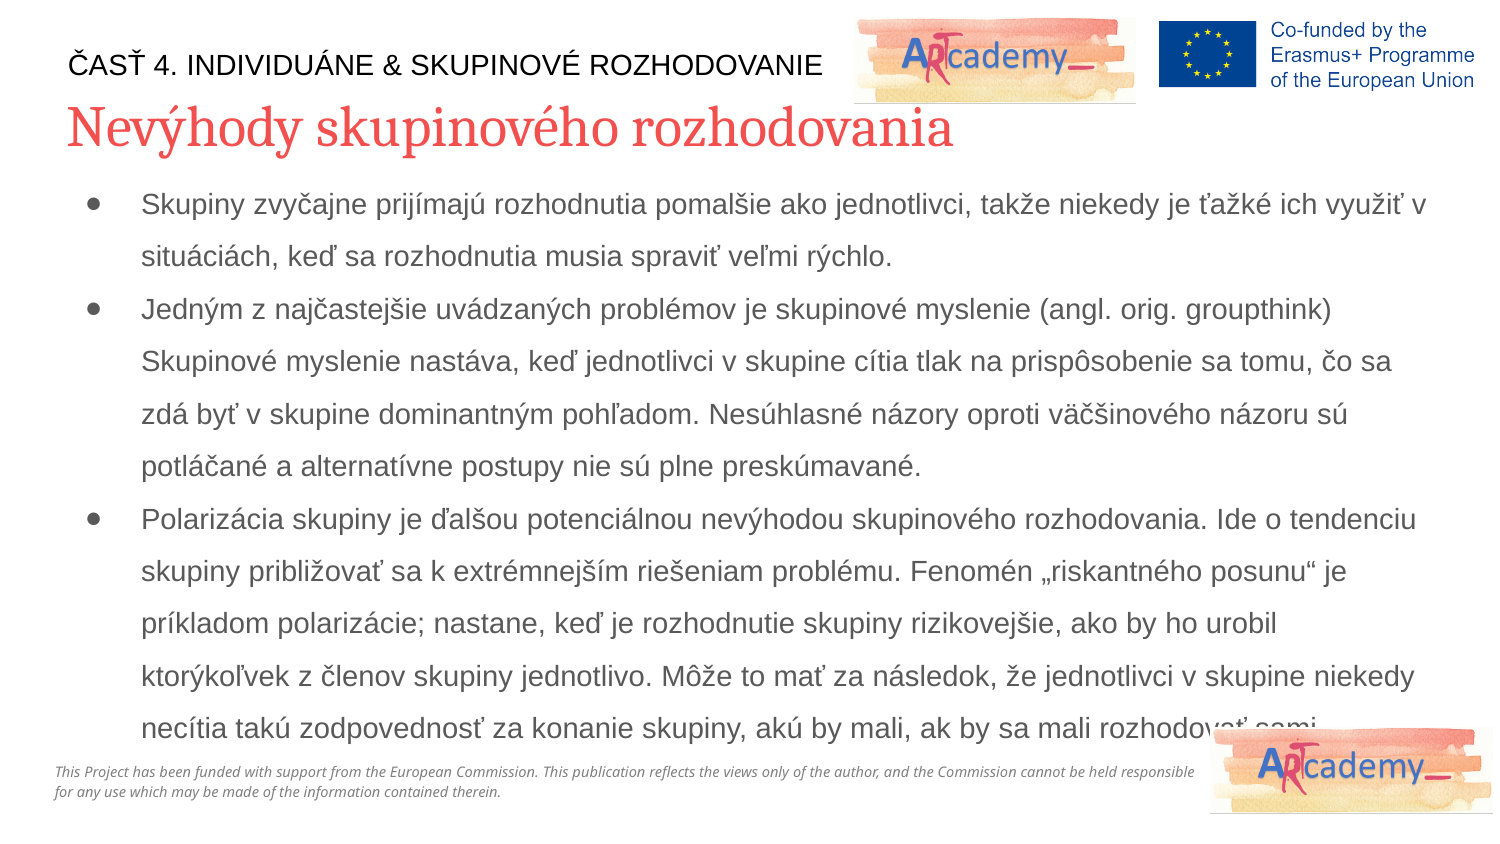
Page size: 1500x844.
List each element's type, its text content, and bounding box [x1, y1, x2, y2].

list Skupiny zvyčajne prijímajú rozhodnutia pomalšie ako jednotlivci, takže niekedy je ťažké ich využiť v situáciách, keď sa rozhodnutia musia spraviť veľmi rýchlo. Jedným z najčastejšie uvádzaných problémov je skupinové myslenie (angl. orig. groupthink) Skupinové myslenie nastáva, keď jednotlivci v skupine cítia tlak na prispôsobenie sa tomu, čo sa zdá byť v skupine dominantným pohľadom. Nesúhlasné názory oproti väčšinového názoru sú potláčané a alternatívne postupy nie sú plne preskúmavané. Polarizácia skupiny je ďalšou potenciálnou nevýhodou skupinového rozhodovania. Ide o tendenciu skupiny približovať sa k extrémnejším riešeniam problému. Fenomén „riskantného posunu“ je príkladom polarizácie; nastane, keď je rozhodnutie skupiny rizikovejšie, ako by ho urobil ktorýkoľvek z členov skupiny jednotlivo. Môže to mať za následok, že jednotlivci v skupine niekedy necítia takú zodpovednosť za konanie skupiny, akú by mali, ak by sa mali rozhodovať sami. [51, 152, 1449, 754]
picture [1158, 21, 1474, 91]
title Nevýhody skupinového rozhodovania [51, 72, 1449, 152]
picture [1210, 709, 1493, 844]
picture [854, 0, 1137, 134]
text_box ČASŤ 4. INDIVIDUÁNE & SKUPINOVÉ ROZHODOVANIE [53, 39, 841, 89]
text_box This Project has been funded with support from the European Commission. This publication reflects the views only of the author, and the Commission cannot be held responsible for any use which may be made of the information contained therein. [39, 754, 1205, 799]
